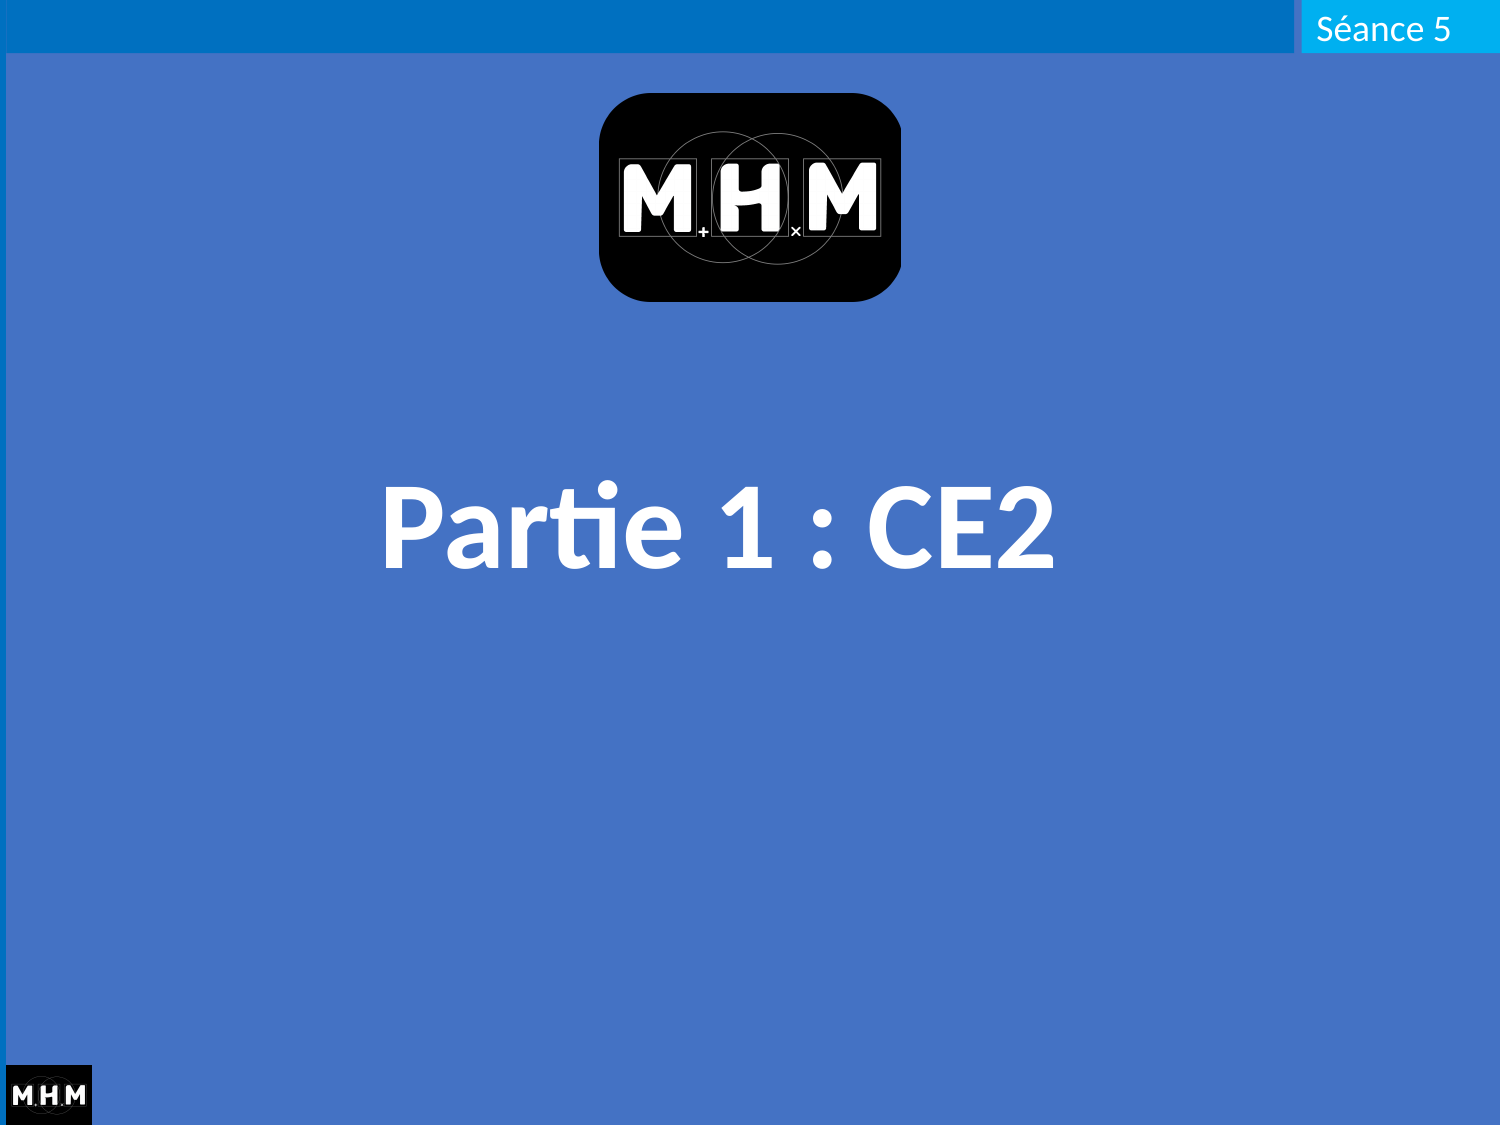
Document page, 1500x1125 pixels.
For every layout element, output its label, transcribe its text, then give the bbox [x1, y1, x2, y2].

text_box Partie 1 : CE2 [143, 436, 1295, 601]
picture [599, 93, 901, 302]
picture [6, 1065, 92, 1125]
